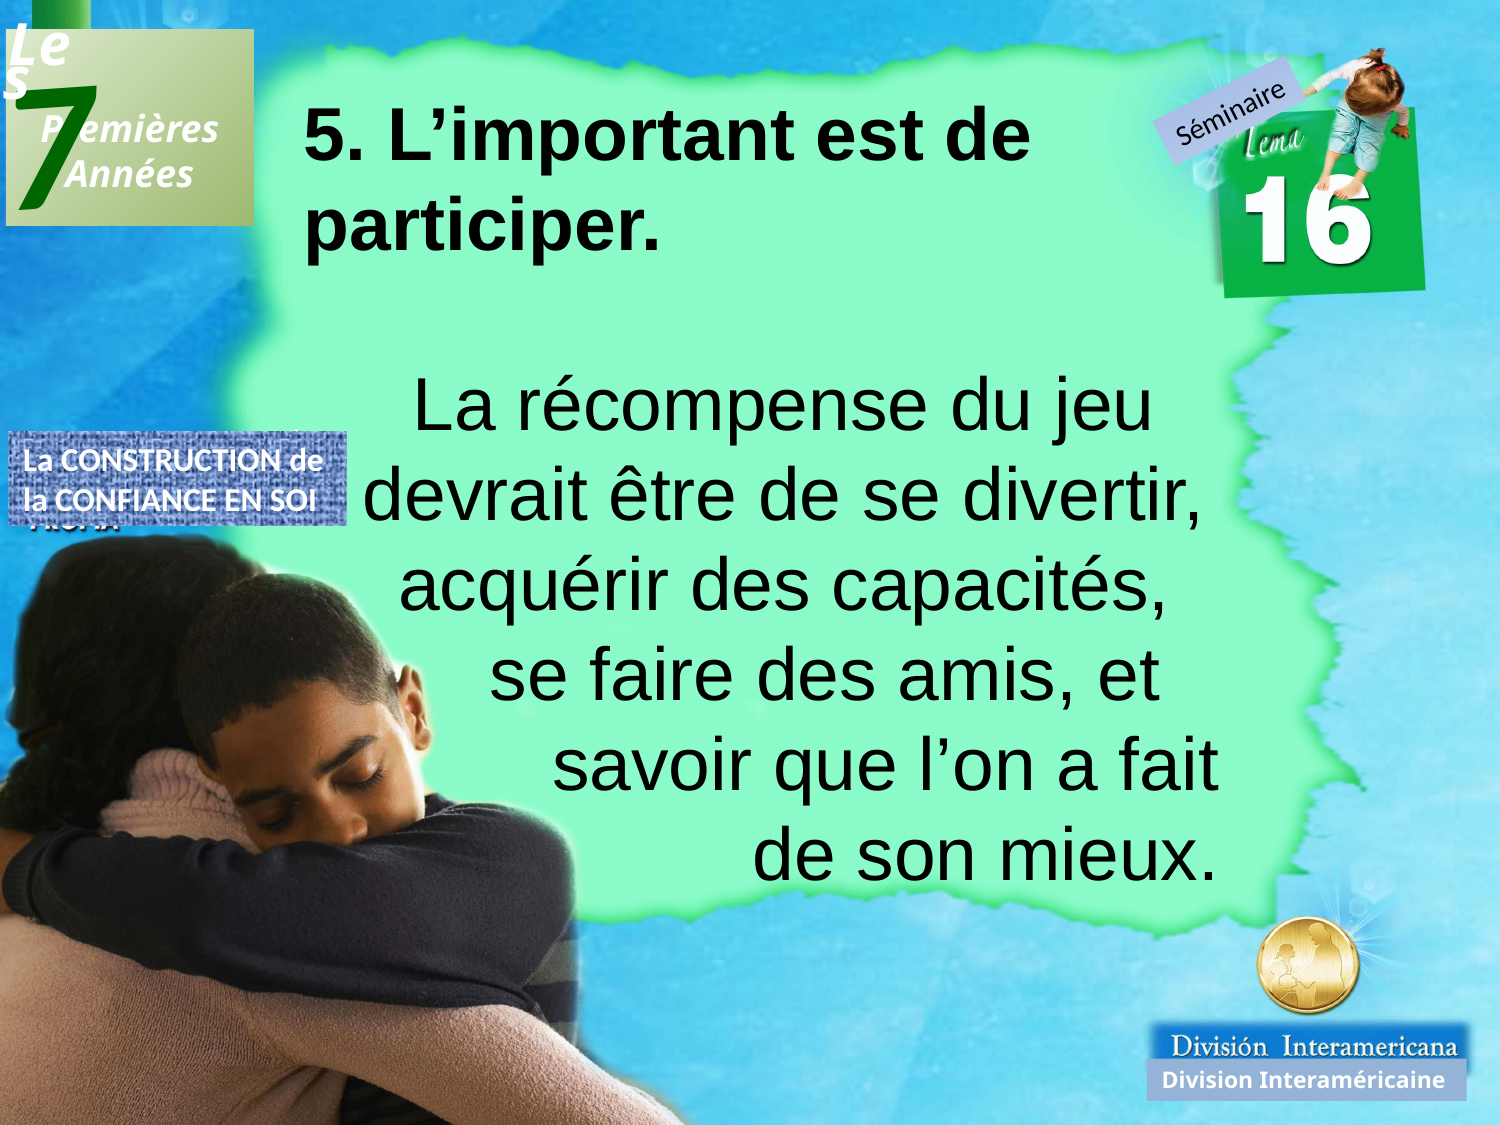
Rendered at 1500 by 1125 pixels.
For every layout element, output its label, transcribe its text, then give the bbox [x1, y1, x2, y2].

text_box Séminaire [1152, 54, 1307, 166]
text_box Division Interaméricaine [1146, 1058, 1467, 1101]
picture [0, 0, 1500, 1125]
text_box 5. L’important est de participer. La récompense du jeu devrait être de se divertir, acquérir des capacités, se faire des amis, et savoir que l’on a fait de son mieux. [289, 78, 1235, 903]
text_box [0, 17, 255, 256]
text_box La CONSTRUCTION de la CONFIANCE EN SOI [8, 431, 347, 526]
